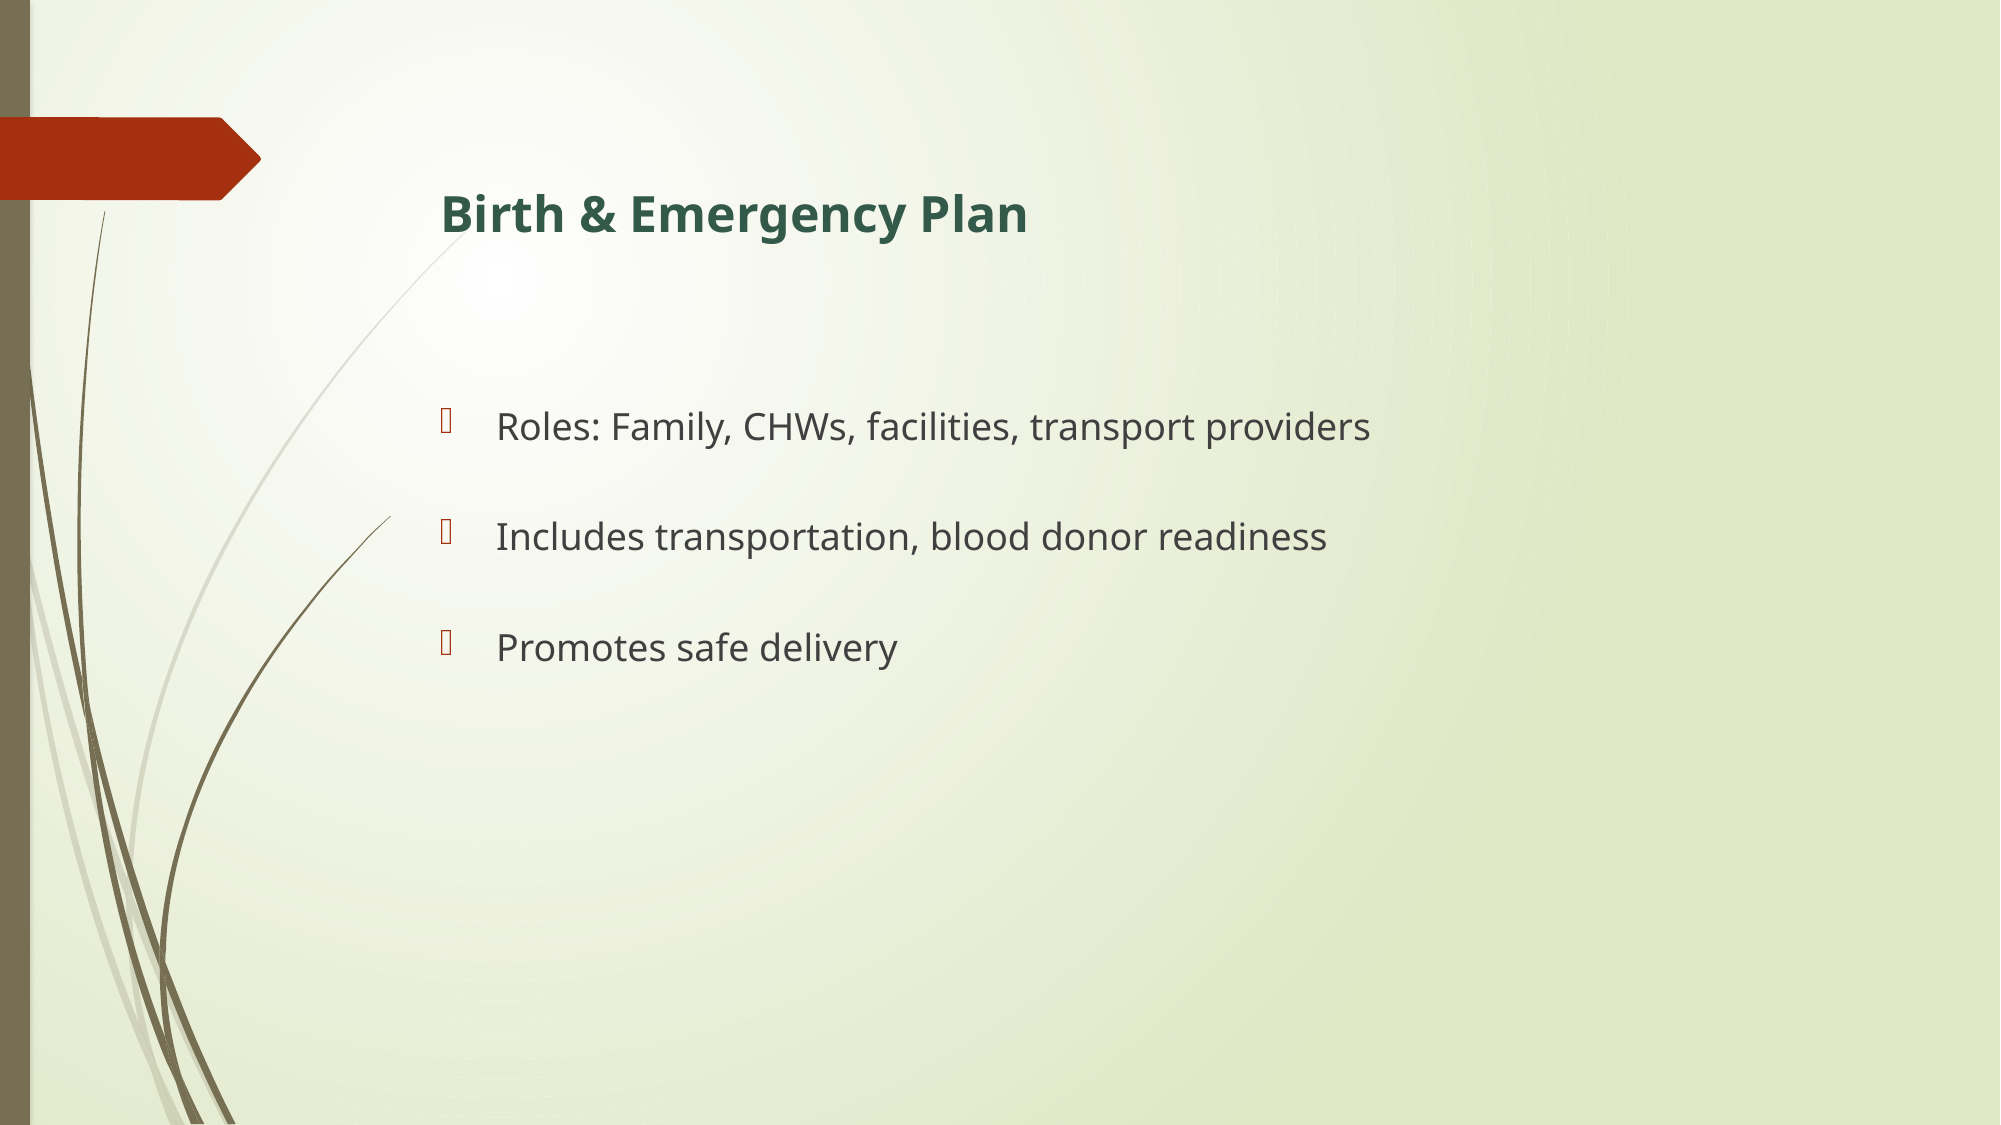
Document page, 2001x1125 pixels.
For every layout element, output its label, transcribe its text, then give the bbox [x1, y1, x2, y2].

title Birth & Emergency Plan [425, 175, 1888, 350]
list Roles: Family, CHWs, facilities, transport providers Includes transportation, blood donor readiness Promotes safe delivery [424, 350, 1888, 970]
